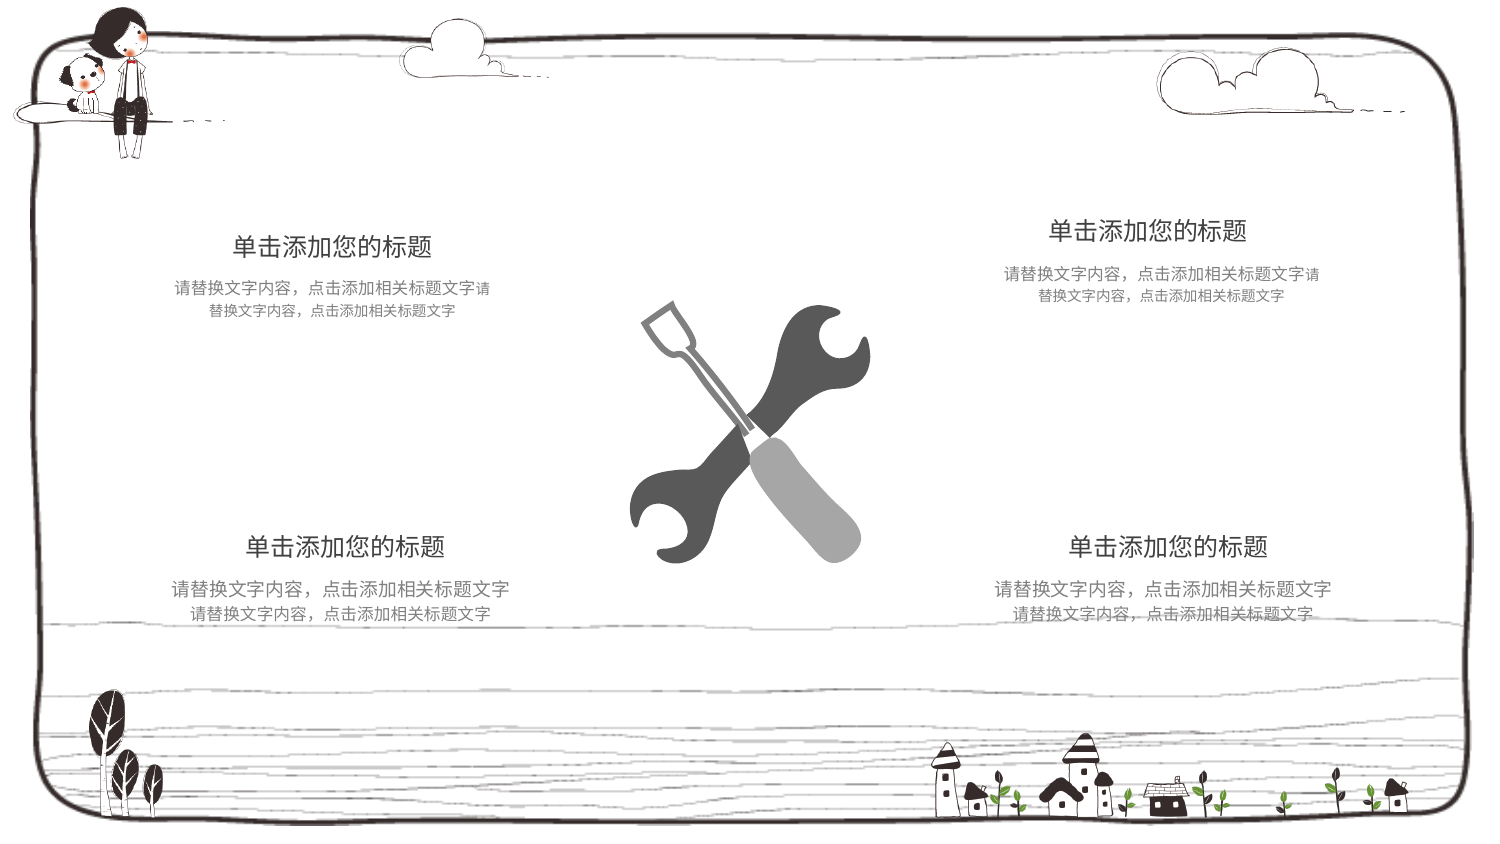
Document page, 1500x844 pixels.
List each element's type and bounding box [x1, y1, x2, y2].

picture [13, 7, 1474, 826]
text_box [983, 207, 1340, 335]
text_box [153, 223, 512, 351]
text_box [629, 305, 871, 564]
text_box [149, 523, 532, 657]
text_box [972, 523, 1354, 657]
